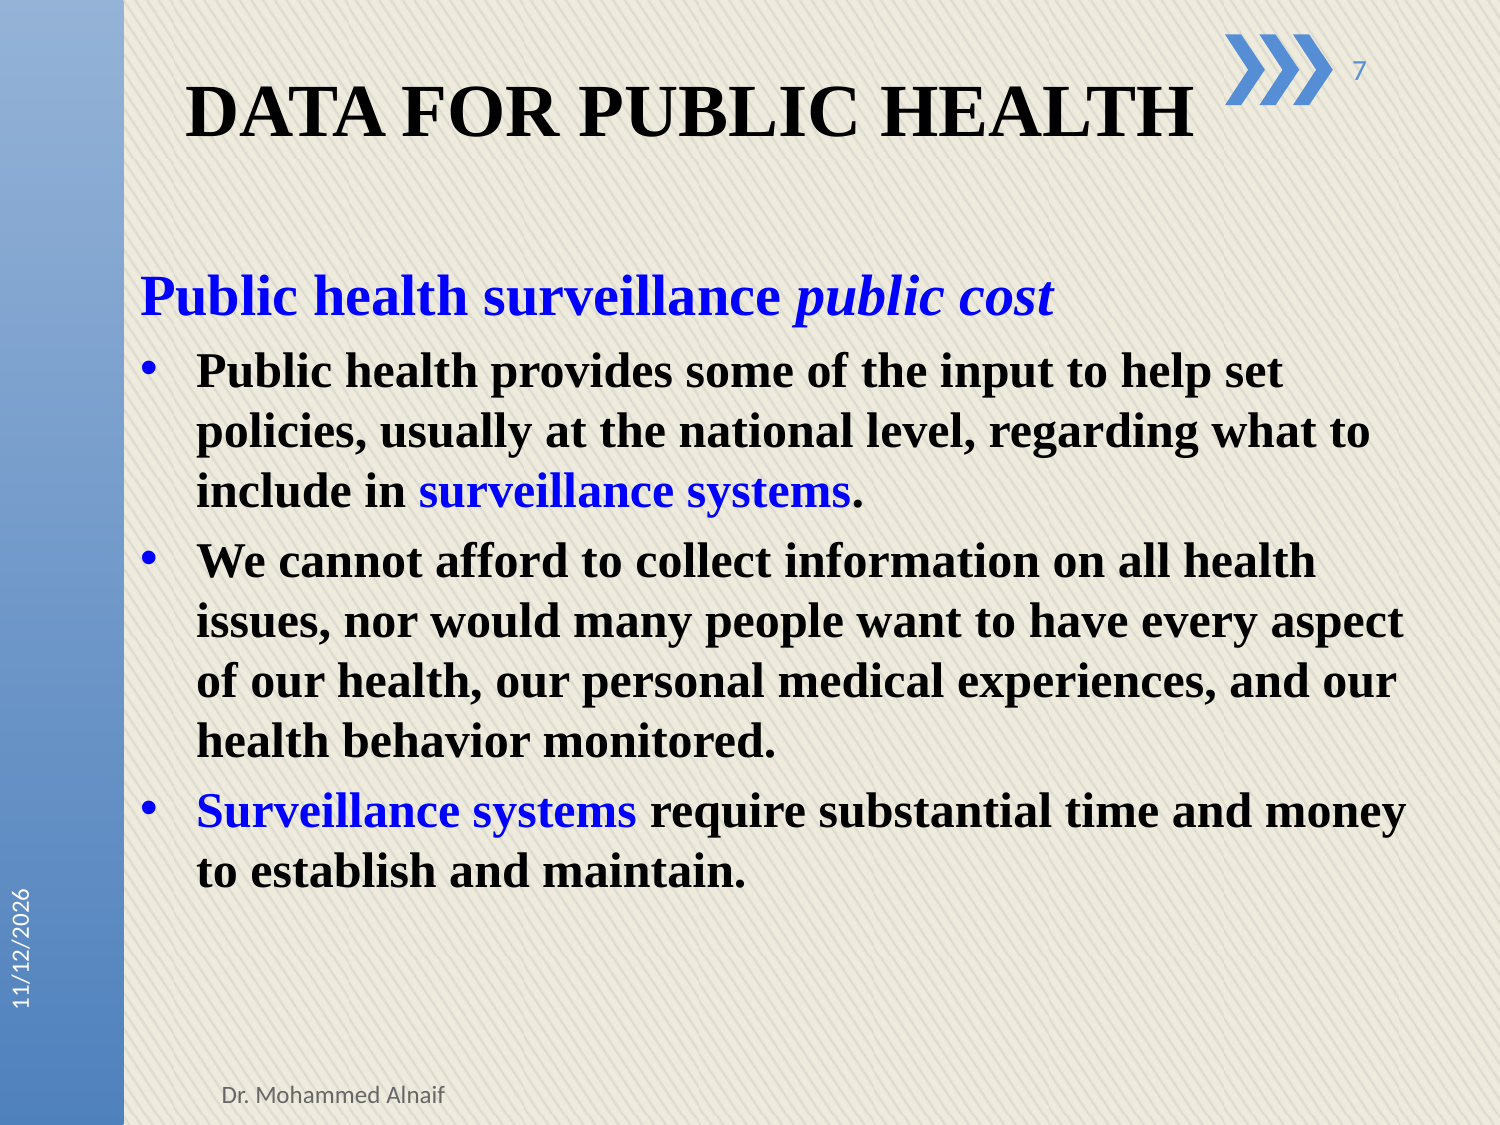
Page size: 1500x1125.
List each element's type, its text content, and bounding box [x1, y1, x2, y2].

subtitle Public health surveillance public cost Public health provides some of the input to help set policies, usually at the national level, regarding what to include in surveillance systems. We cannot afford to collect information on all health issues, nor would many people want to have every aspect of our health, our personal medical experiences, and our health behavior monitored. Surveillance systems require substantial time and money to establish and maintain. [125, 249, 1425, 1000]
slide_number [0, 594, 38, 1026]
footer Dr. Mohammed Alnaif [206, 1074, 1382, 1113]
slide_number 7 [1337, 38, 1466, 99]
title DATA FOR PUBLIC HEALTH [125, 37, 1226, 159]
